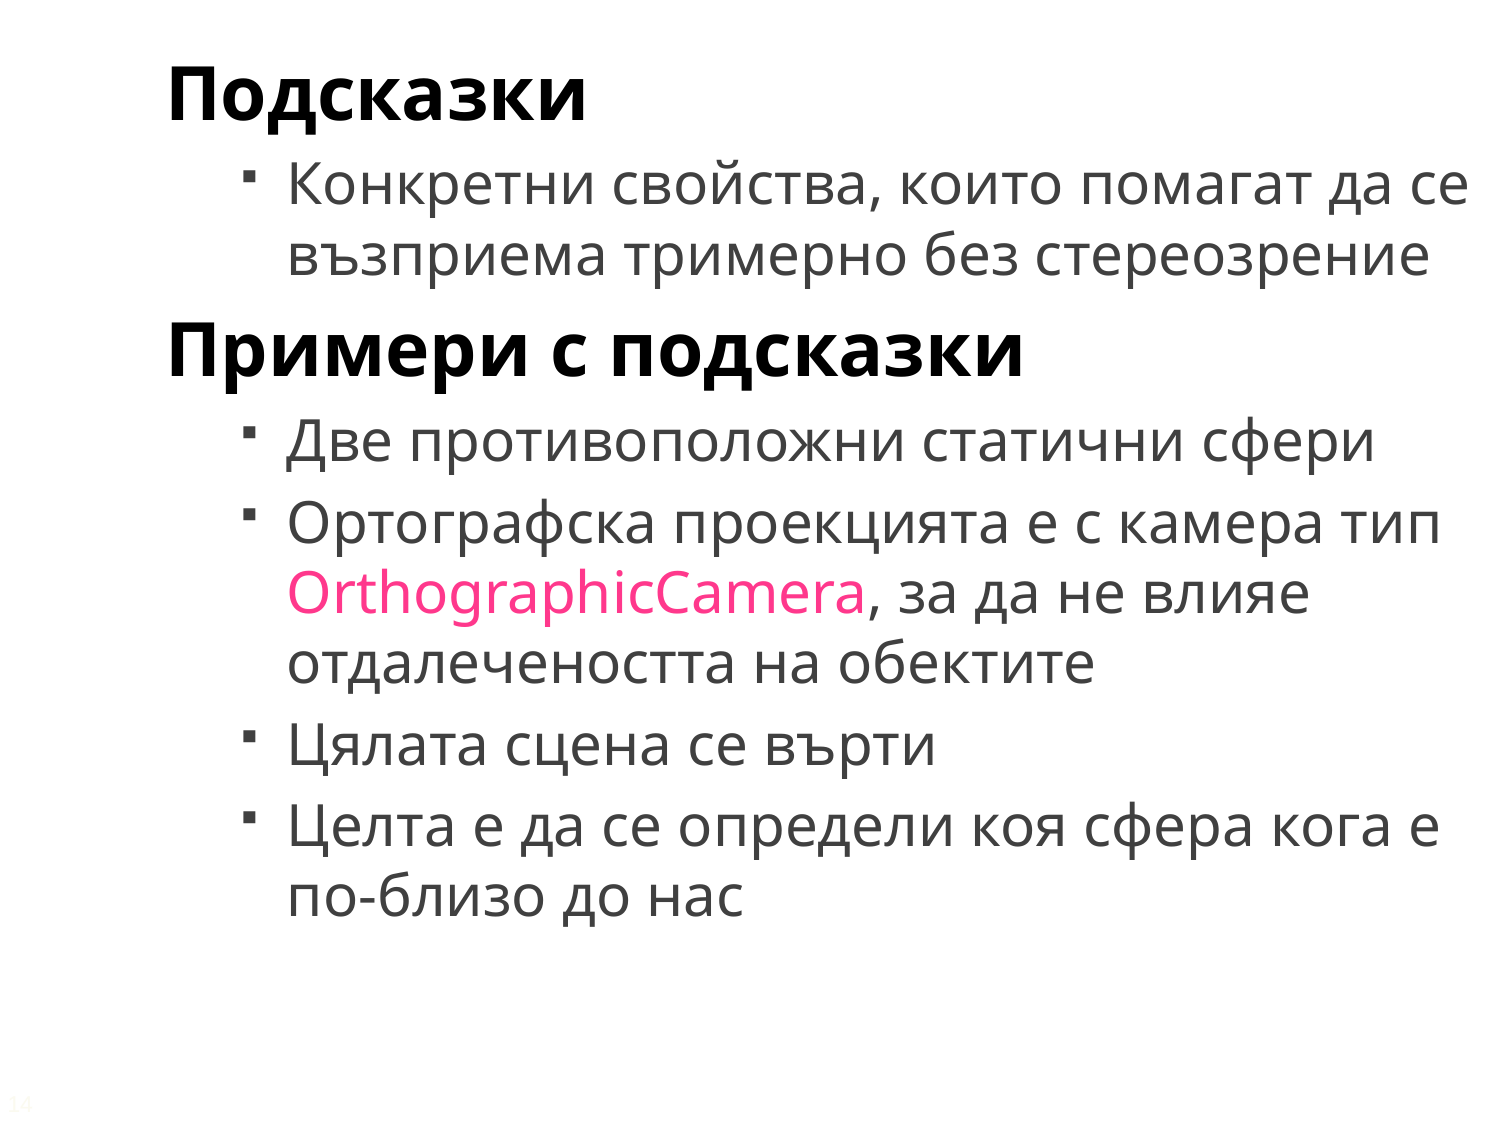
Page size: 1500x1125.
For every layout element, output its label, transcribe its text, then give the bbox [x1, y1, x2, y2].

list Подсказки Конкретни свойства, които помагат да се възприема тримерно без стереозрение Примери с подсказки Две противоположни статични сфери Ортографска проекцията е с камера тип OrthographicCamera, за да не влияе отдалечеността на обектите Цялата сцена се върти Целта е да се определи коя сфера кога е по-близо до нас [150, 37, 1488, 1113]
